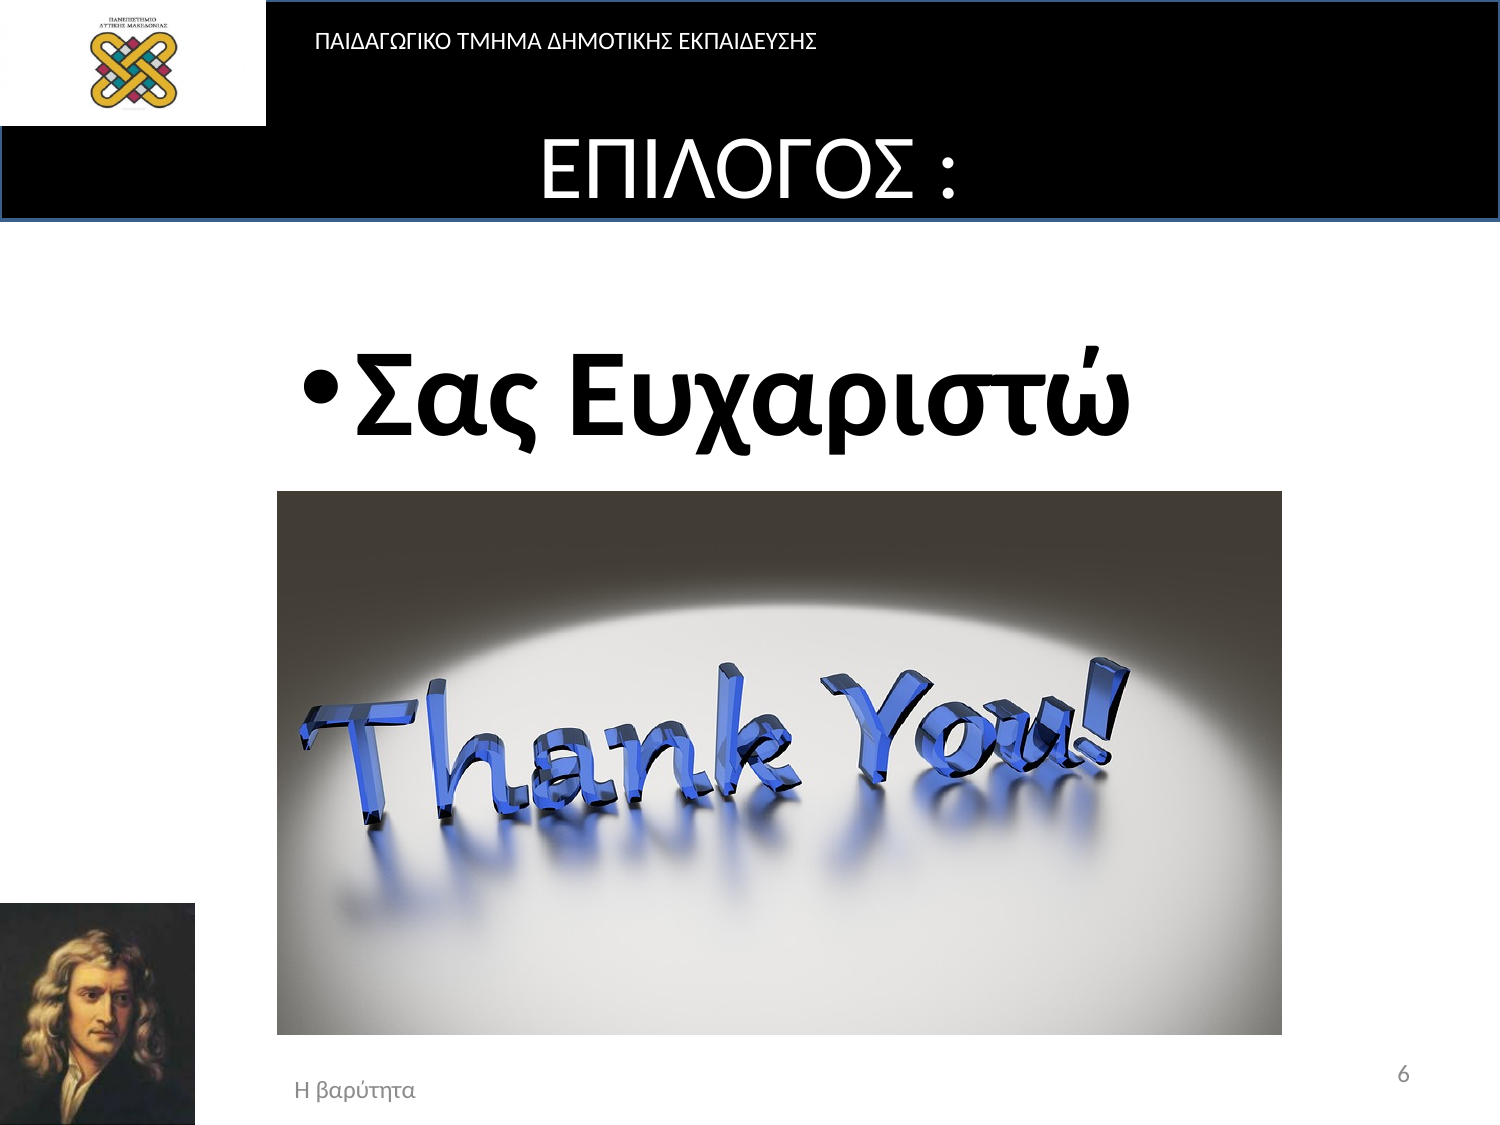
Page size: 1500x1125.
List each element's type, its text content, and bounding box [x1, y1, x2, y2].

footer Η βαρύτητα [195, 1058, 516, 1119]
picture [0, 0, 266, 126]
slide_number 6 [1074, 1042, 1425, 1103]
picture [277, 491, 1282, 1036]
list Σας Ευχαριστώ [41, 302, 1392, 492]
picture [0, 903, 195, 1125]
title ΕΠΙΛΟΓΟΣ : [75, 45, 1425, 279]
